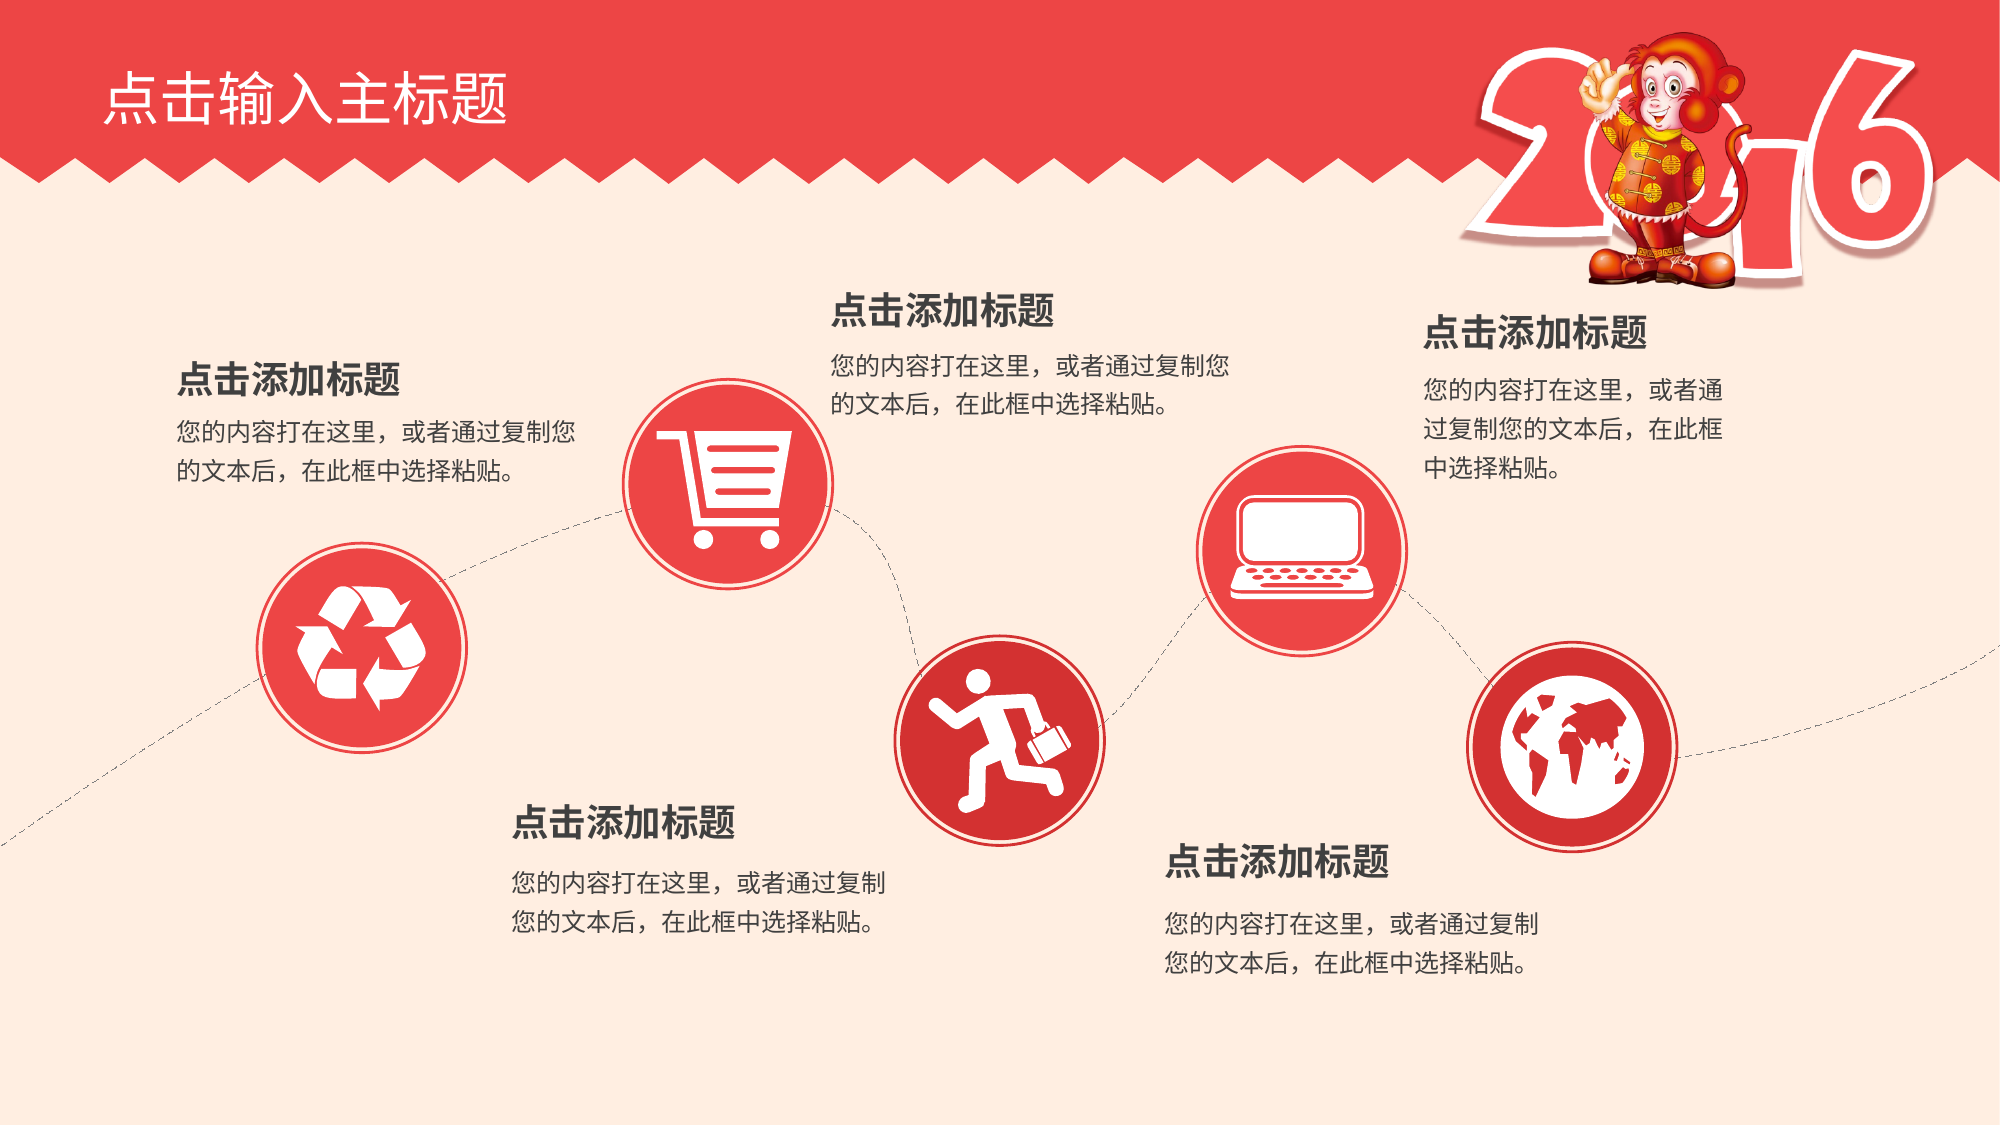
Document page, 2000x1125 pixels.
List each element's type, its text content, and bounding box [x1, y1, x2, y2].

text_box 点击输入主标题 [86, 54, 525, 140]
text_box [1465, 640, 1679, 854]
text_box 您的内容打在这里，或者通过复制您的文本后，在此框中选择粘贴。 [1408, 358, 1755, 491]
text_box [893, 634, 1107, 848]
text_box 点击添加标题 [161, 348, 429, 400]
text_box 您的内容打在这里，或者通过复制您的文本后，在此框中选择粘贴。 [815, 333, 1254, 427]
text_box [1, 511, 911, 846]
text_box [1195, 444, 1409, 658]
text_box 您的内容打在这里，或者通过复制您的文本后，在此框中选择粘贴。 [1150, 892, 1566, 986]
text_box 您的内容打在这里，或者通过复制您的文本后，在此框中选择粘贴。 [161, 400, 599, 494]
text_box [255, 541, 469, 755]
text_box [1111, 598, 1460, 735]
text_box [621, 377, 835, 591]
text_box [1683, 645, 2000, 757]
text_box 点击添加标题 [1408, 301, 1676, 358]
text_box 您的内容打在这里，或者通过复制您的文本后，在此框中选择粘贴。 [497, 850, 922, 944]
text_box 点击添加标题 [496, 791, 764, 852]
picture [1454, 0, 2000, 450]
text_box 点击添加标题 [1149, 830, 1417, 891]
text_box 点击添加标题 [815, 279, 1083, 333]
